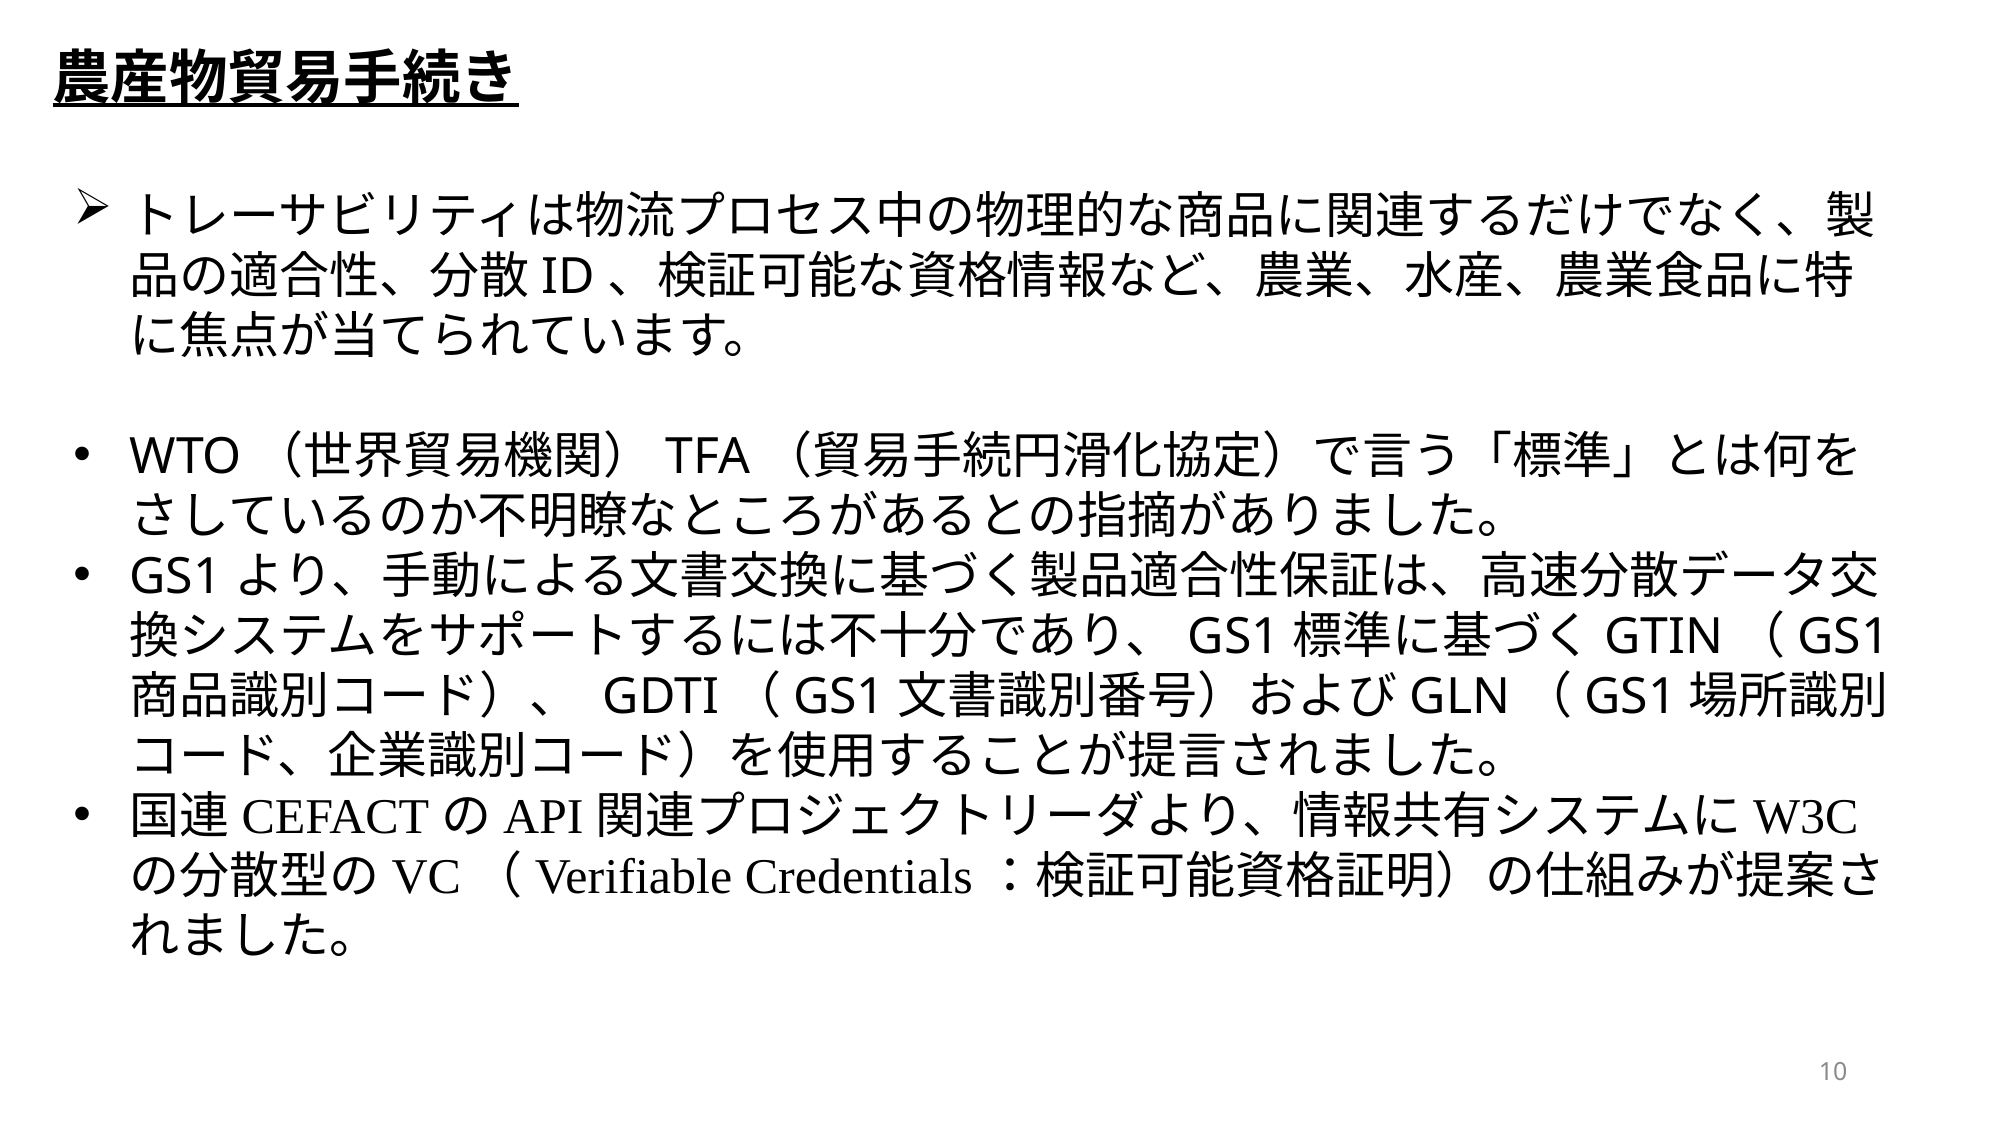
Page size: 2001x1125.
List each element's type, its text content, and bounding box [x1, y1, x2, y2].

text_box トレーサビリティは物流プロセス中の物理的な商品に関連するだけでなく、製品の適合性、分散ID、検証可能な資格情報など、農業、水産、農業食品に特に焦点が当てられています。 WTO（世界貿易機関）TFA（貿易手続円滑化協定）で言う「標準」とは何をさしているのか不明瞭なところがあるとの指摘がありました。 GS1より、手動による文書交換に基づく製品適合性保証は、高速分散データ交換システムをサポートするには不十分であり、GS1標準に基づくGTIN（GS1商品識別コード）、 GDTI（GS1文書識別番号）およびGLN（GS1場所識別コード、企業識別コード）を使用することが提言されました。 国連CEFACTのAPI関連プロジェクトリーダより、情報共有システムにW3Cの分散型のVC（Verifiable Credentials：検証可能資格証明）の仕組みが提案されました。 [58, 175, 1918, 1091]
slide_number 10 [1412, 1042, 1863, 1103]
text_box 農産物貿易手続き [37, 32, 1918, 118]
